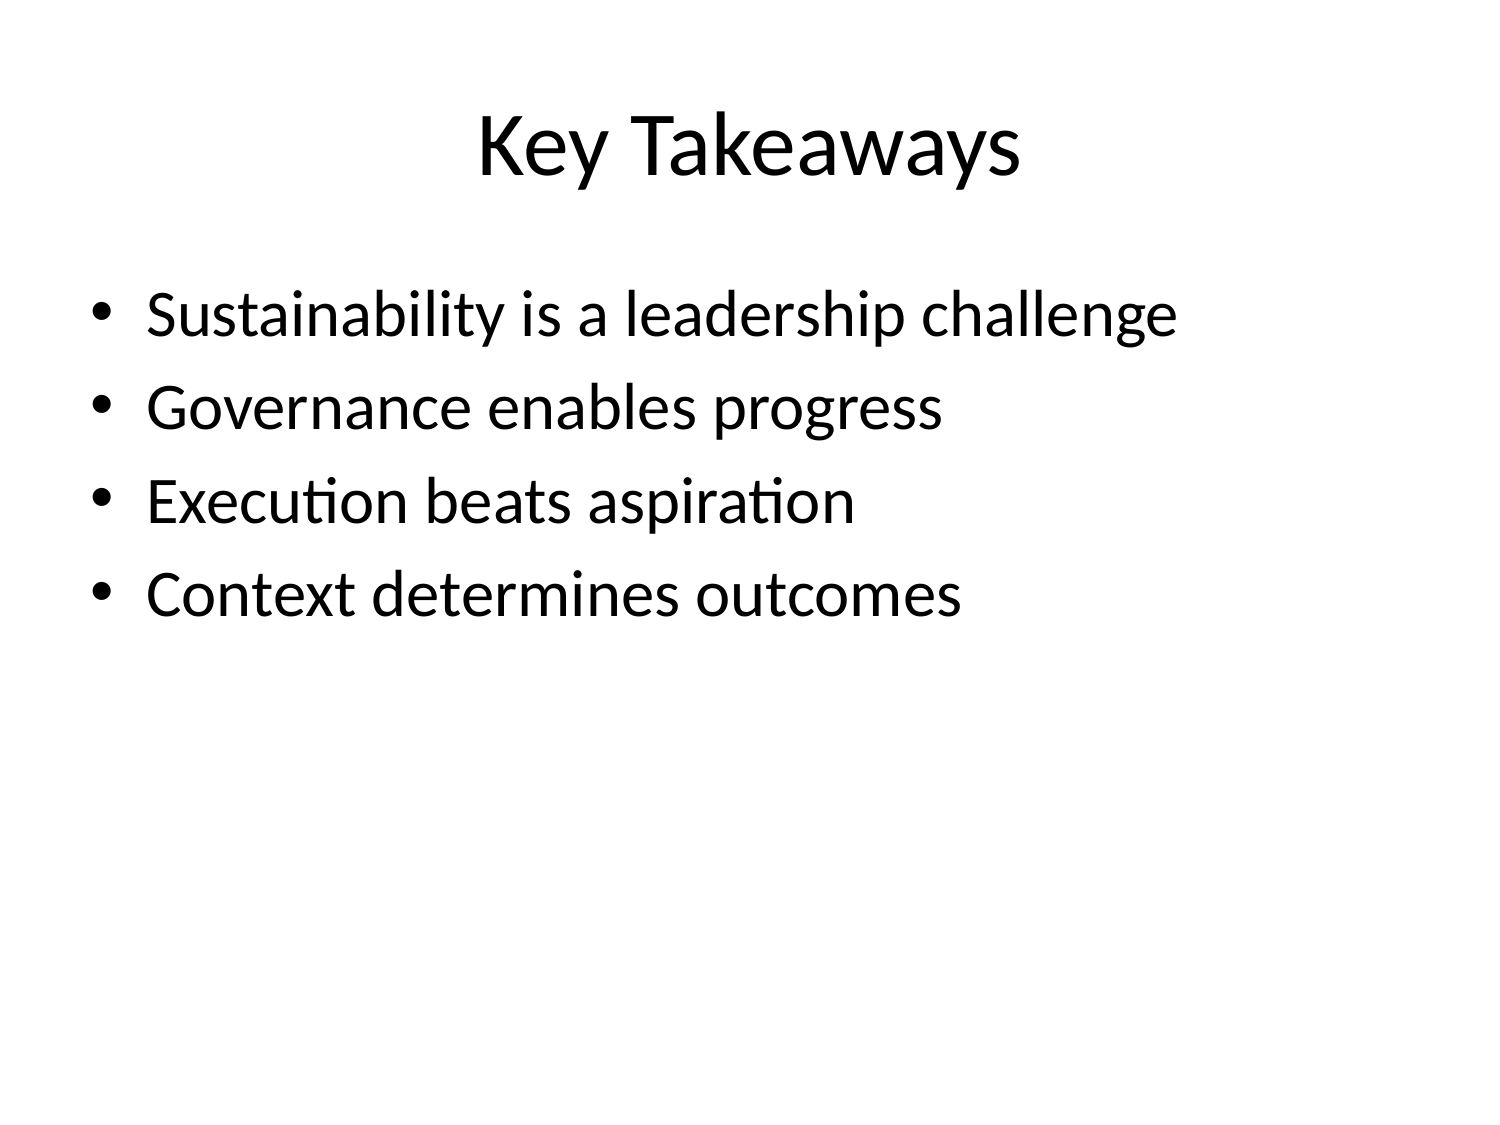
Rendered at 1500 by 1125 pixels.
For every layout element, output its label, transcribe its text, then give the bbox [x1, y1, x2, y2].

list Sustainability is a leadership challenge Governance enables progress Execution beats aspiration Context determines outcomes [75, 262, 1425, 1005]
title Key Takeaways [75, 45, 1425, 233]
